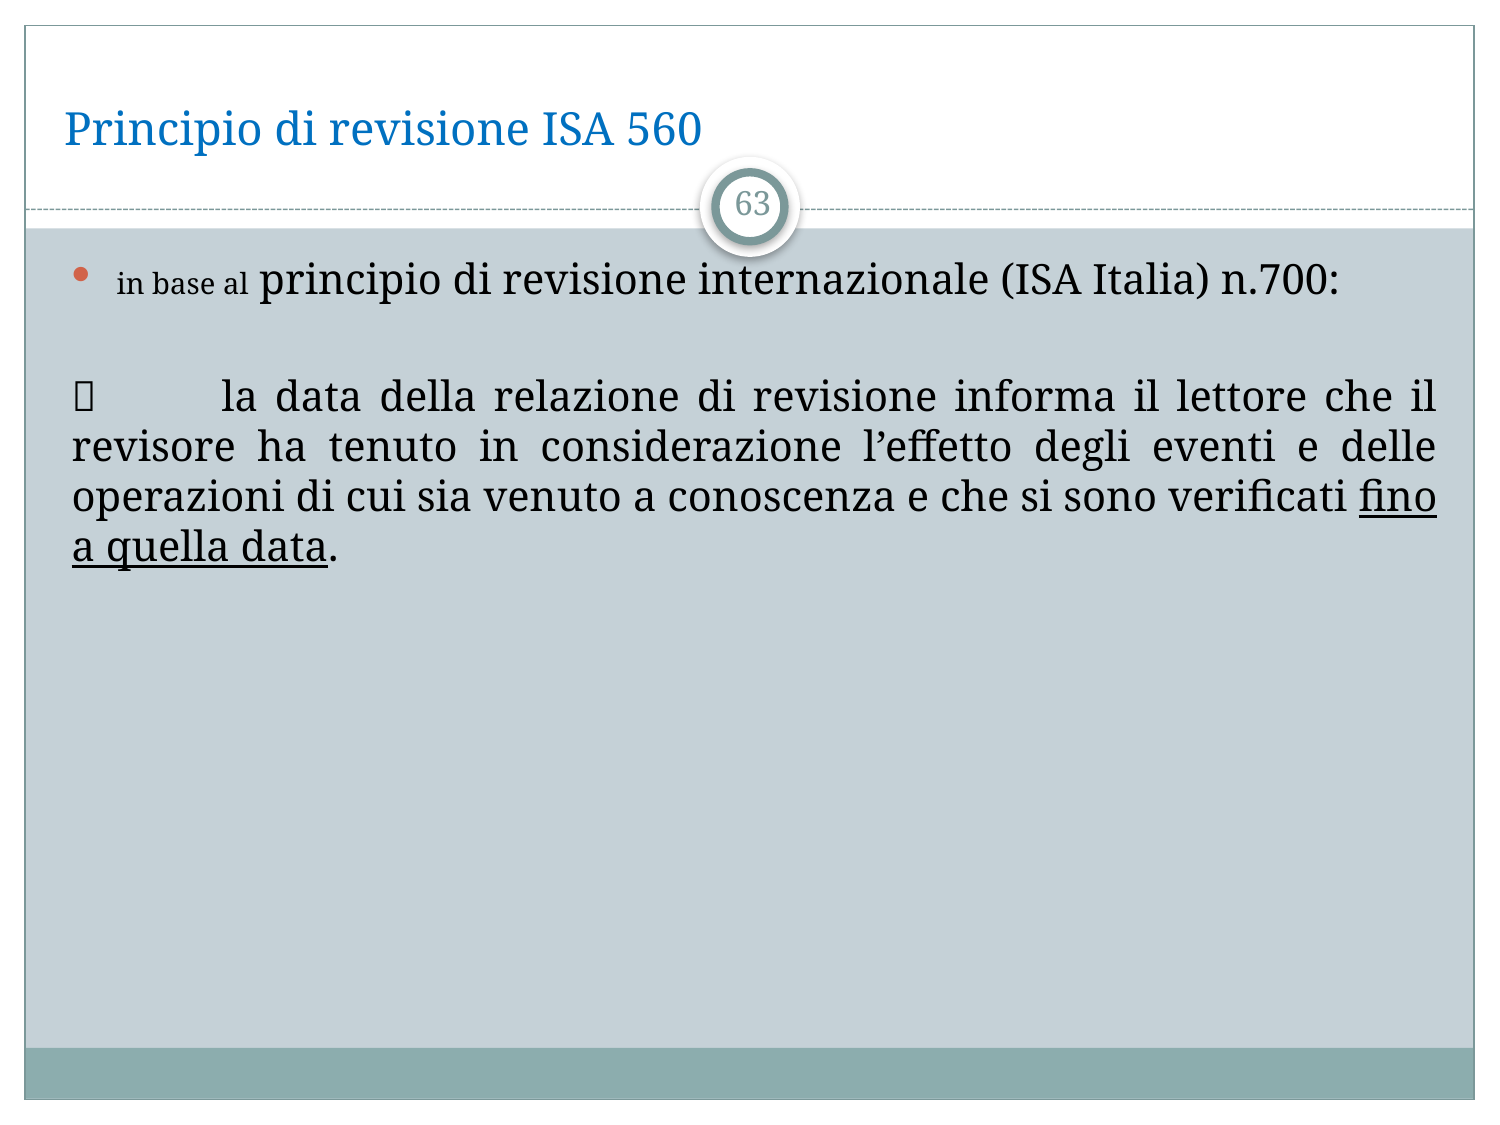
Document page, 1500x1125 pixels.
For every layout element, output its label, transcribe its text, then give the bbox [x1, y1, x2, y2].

title Principio di revisione ISA 560 [49, 37, 1450, 162]
list in base al principio di revisione internazionale (ISA Italia) n.700:  la data della relazione di revisione informa il lettore che il revisore ha tenuto in considerazione l’effetto degli eventi e delle operazioni di cui sia venuto a conoscenza e che si sono verificati fino a quella data. [56, 245, 1452, 996]
slide_number 63 [715, 168, 791, 241]
